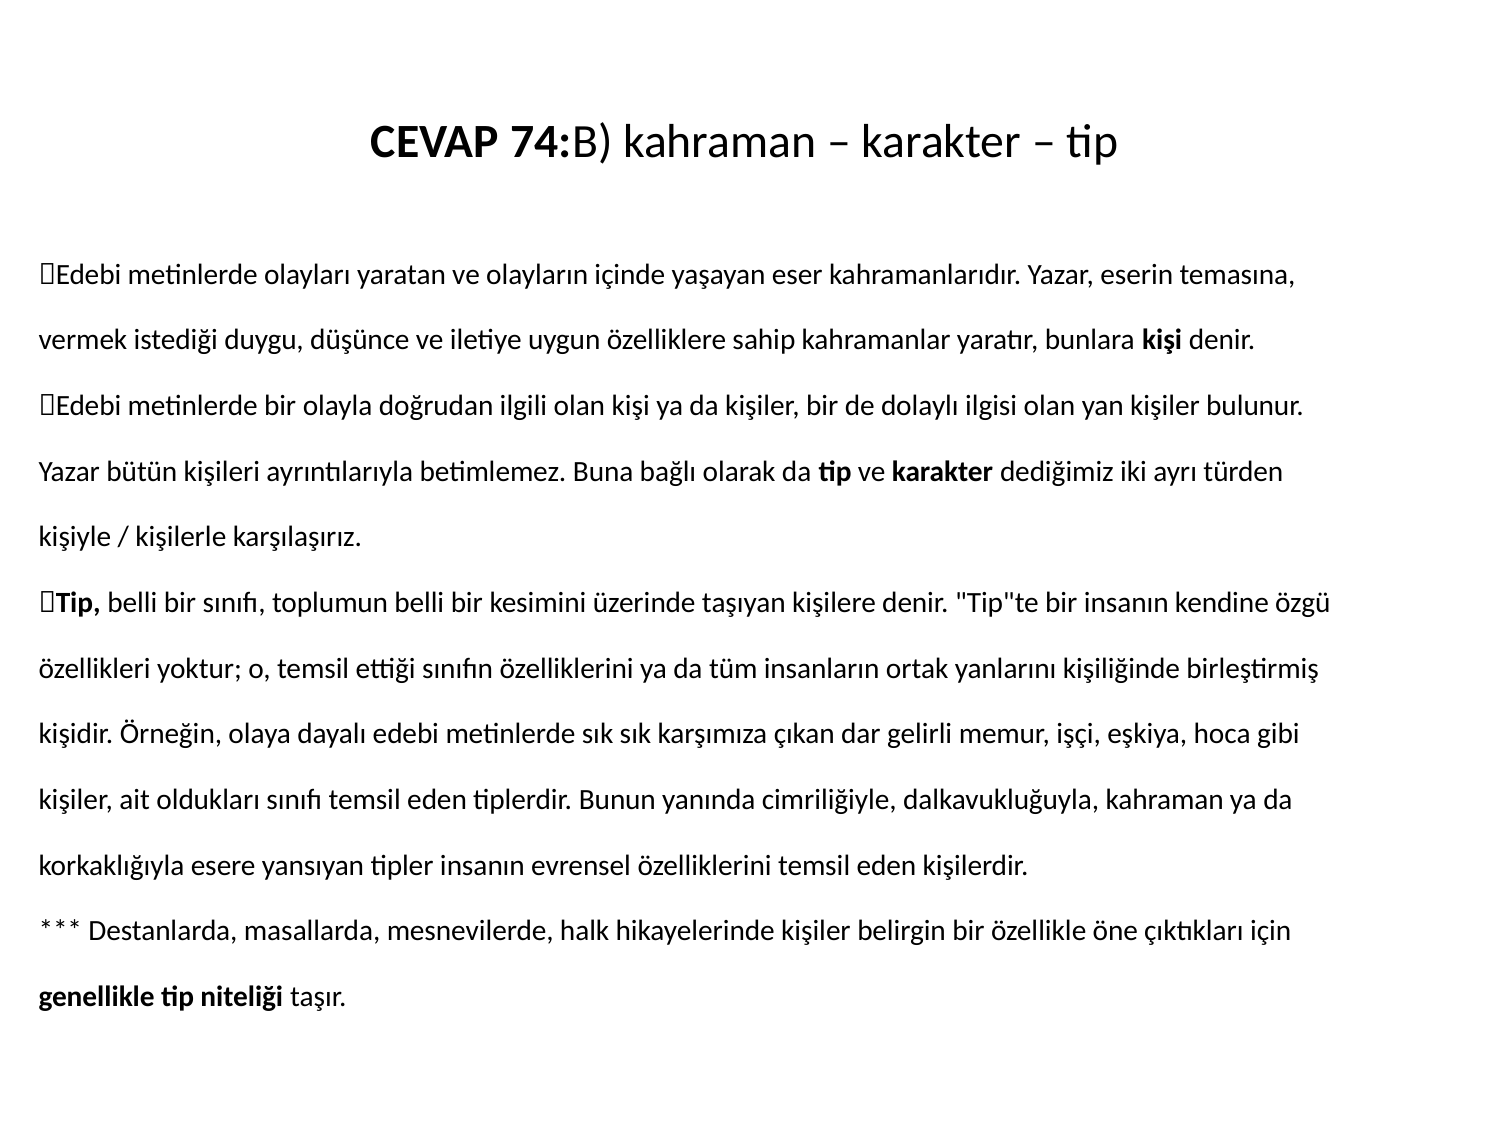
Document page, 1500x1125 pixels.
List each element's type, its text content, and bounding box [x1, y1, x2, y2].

list Edebi metinlerde olayları yaratan ve olayların içinde yaşayan eser kahramanlarıdır. Yazar, eserin temasına, vermek istediği duygu, düşünce ve iletiye uygun özelliklere sahip kahramanlar yaratır, bunlara kişi denir. Edebi metinlerde bir olayla doğrudan ilgili olan kişi ya da kişiler, bir de dolaylı ilgisi olan yan kişiler bulunur. Yazar bütün kişileri ayrıntılarıyla betimlemez. Buna bağlı olarak da tip ve karakter dediğimiz iki ayrı türden kişiyle / kişilerle karşılaşırız. Tip, belli bir sınıfı, toplumun belli bir kesimini üzerinde taşıyan kişilere denir. "Tip"te bir insanın kendine özgü özellikleri yoktur; o, temsil ettiği sınıfın özelliklerini ya da tüm insanların ortak yanlarını kişiliğinde birleştirmiş kişidir. Örneğin, olaya dayalı edebi metinlerde sık sık karşımıza çıkan dar gelirli memur, işçi, eşkiya, hoca gibi kişiler, ait oldukları sınıfı temsil eden tiplerdir. Bunun yanında cimriliğiyle, dalkavukluğuyla, kahraman ya da korkaklığıyla esere yansıyan tipler insanın evrensel özelliklerini temsil eden kişilerdir. *** Destanlarda, masallarda, mesnevilerde, halk hikayelerinde kişiler belirgin bir özellikle öne çıktıkları için genellikle tip niteliği taşır. [23, 222, 1465, 1043]
title CEVAP 74:B) kahraman – karakter – tip [75, 45, 1425, 222]
